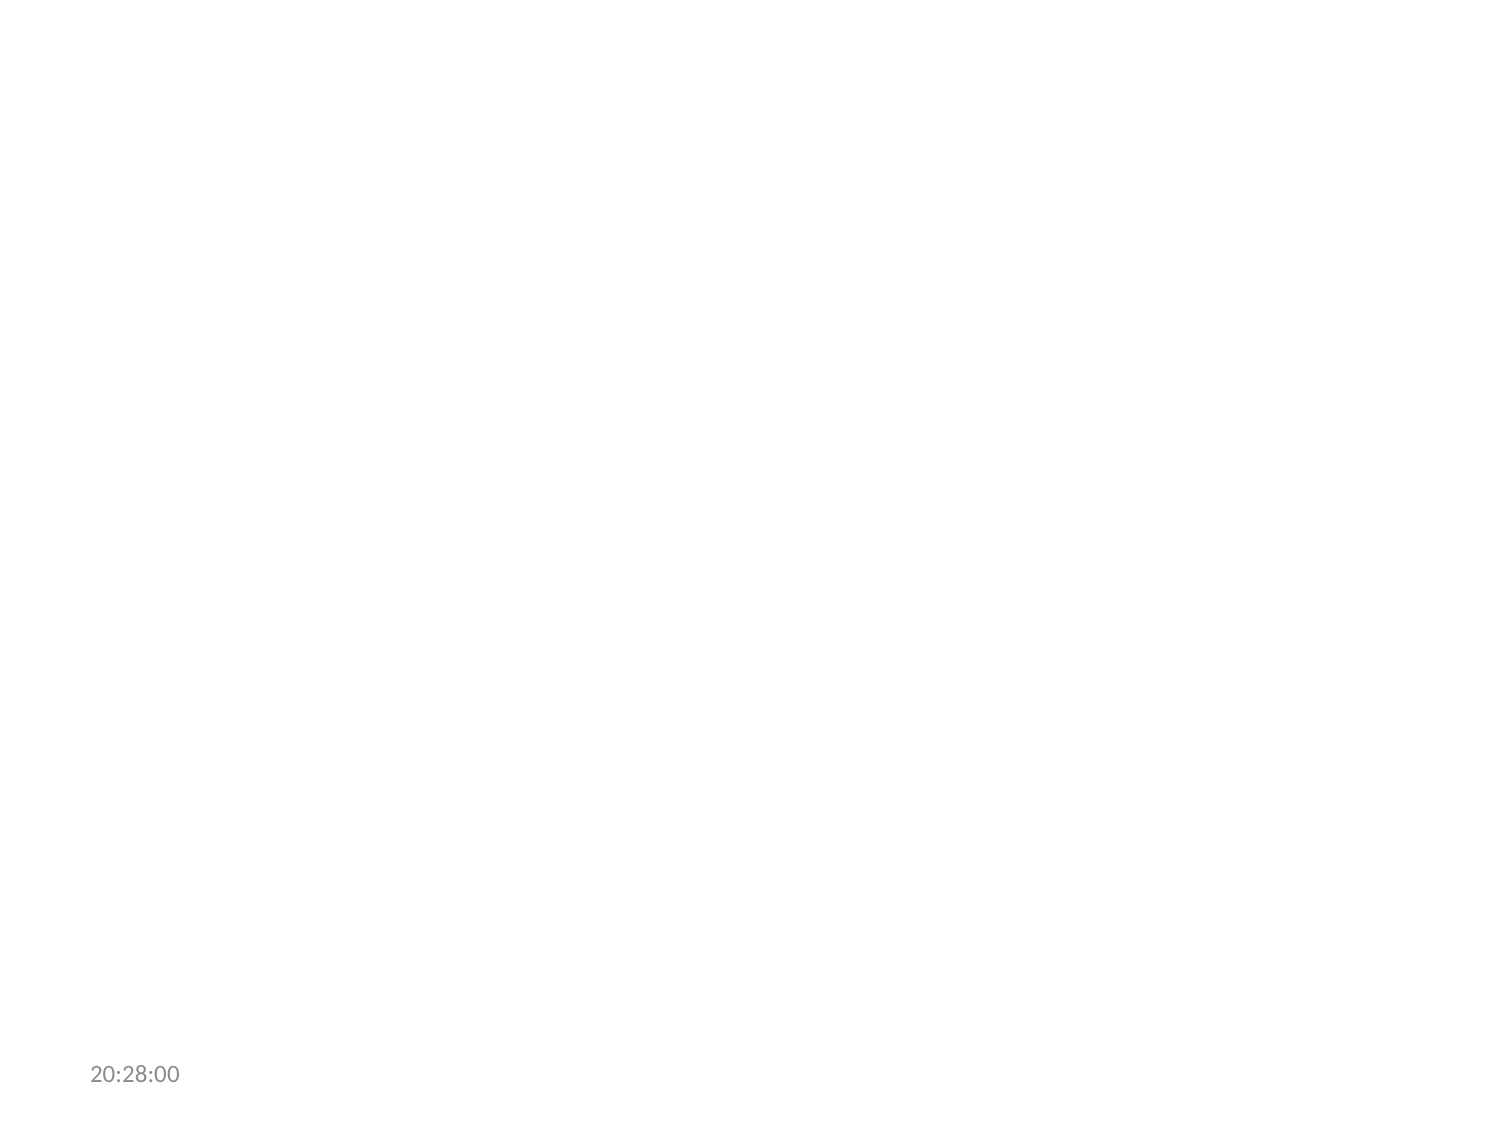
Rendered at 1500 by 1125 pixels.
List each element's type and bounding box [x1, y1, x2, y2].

slide_number [75, 1042, 425, 1103]
